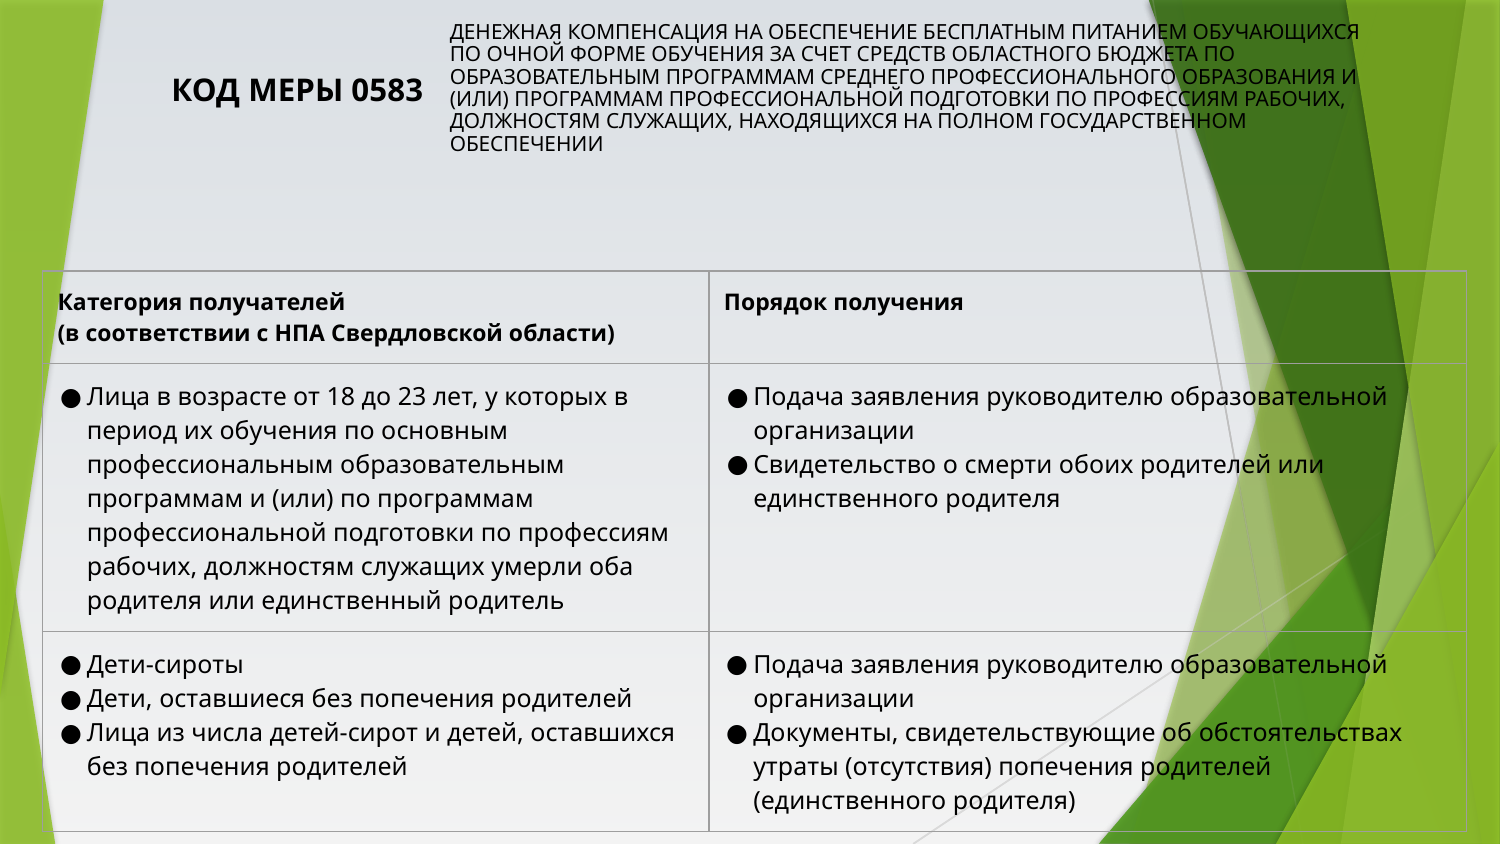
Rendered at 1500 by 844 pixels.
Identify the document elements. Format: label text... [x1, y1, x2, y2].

table_header Порядок получения [710, 272, 1466, 363]
table_cell Подача заявления руководителю образовательной организации Свидетельство о смерти обоих родителей или единственного родителя [710, 364, 1466, 631]
table_cell Дети-сироты Дети, оставшиеся без попечения родителей Лица из числа детей-сирот и детей, оставшихся без попечения родителей [43, 632, 708, 831]
text_box КОД МЕРЫ 0583 [122, 32, 439, 145]
table_cell Подача заявления руководителю образовательной организации Документы, свидетельствующие об обстоятельствах утраты (отсутствия) попечения родителей (единственного родителя) [710, 632, 1466, 831]
table_header Категория получателей (в соответствии с НПА Свердловской области) [43, 272, 708, 363]
table_cell Лица в возрасте от 18 до 23 лет, у которых в период их обучения по основным профессиональным образовательным программам и (или) по программам профессиональной подготовки по профессиям рабочих, должностям служащих умерли оба родителя или единственный родитель [43, 364, 708, 631]
title ДЕНЕЖНАЯ КОМПЕНСАЦИЯ НА ОБЕСПЕЧЕНИЕ БЕСПЛАТНЫМ ПИТАНИЕМ ОБУЧАЮЩИХСЯ ПО ОЧНОЙ ФОРМЕ ОБУЧЕНИЯ ЗА СЧЕТ СРЕДСТВ ОБЛАСТНОГО БЮДЖЕТА ПО ОБРАЗОВАТЕЛЬНЫМ ПРОГРАММАМ СРЕДНЕГО ПРОФЕССИОНАЛЬНОГО ОБРАЗОВАНИЯ И (ИЛИ) ПРОГРАММАМ ПРОФЕССИОНАЛЬНОЙ ПОДГОТОВКИ ПО ПРОФЕССИЯМ РАБОЧИХ, ДОЛЖНОСТЯМ СЛУЖАЩИХ, НАХОДЯЩИХСЯ НА ПОЛНОМ ГОСУДАРСТВЕННОМ ОБЕСПЕЧЕНИИ [439, 32, 1384, 145]
